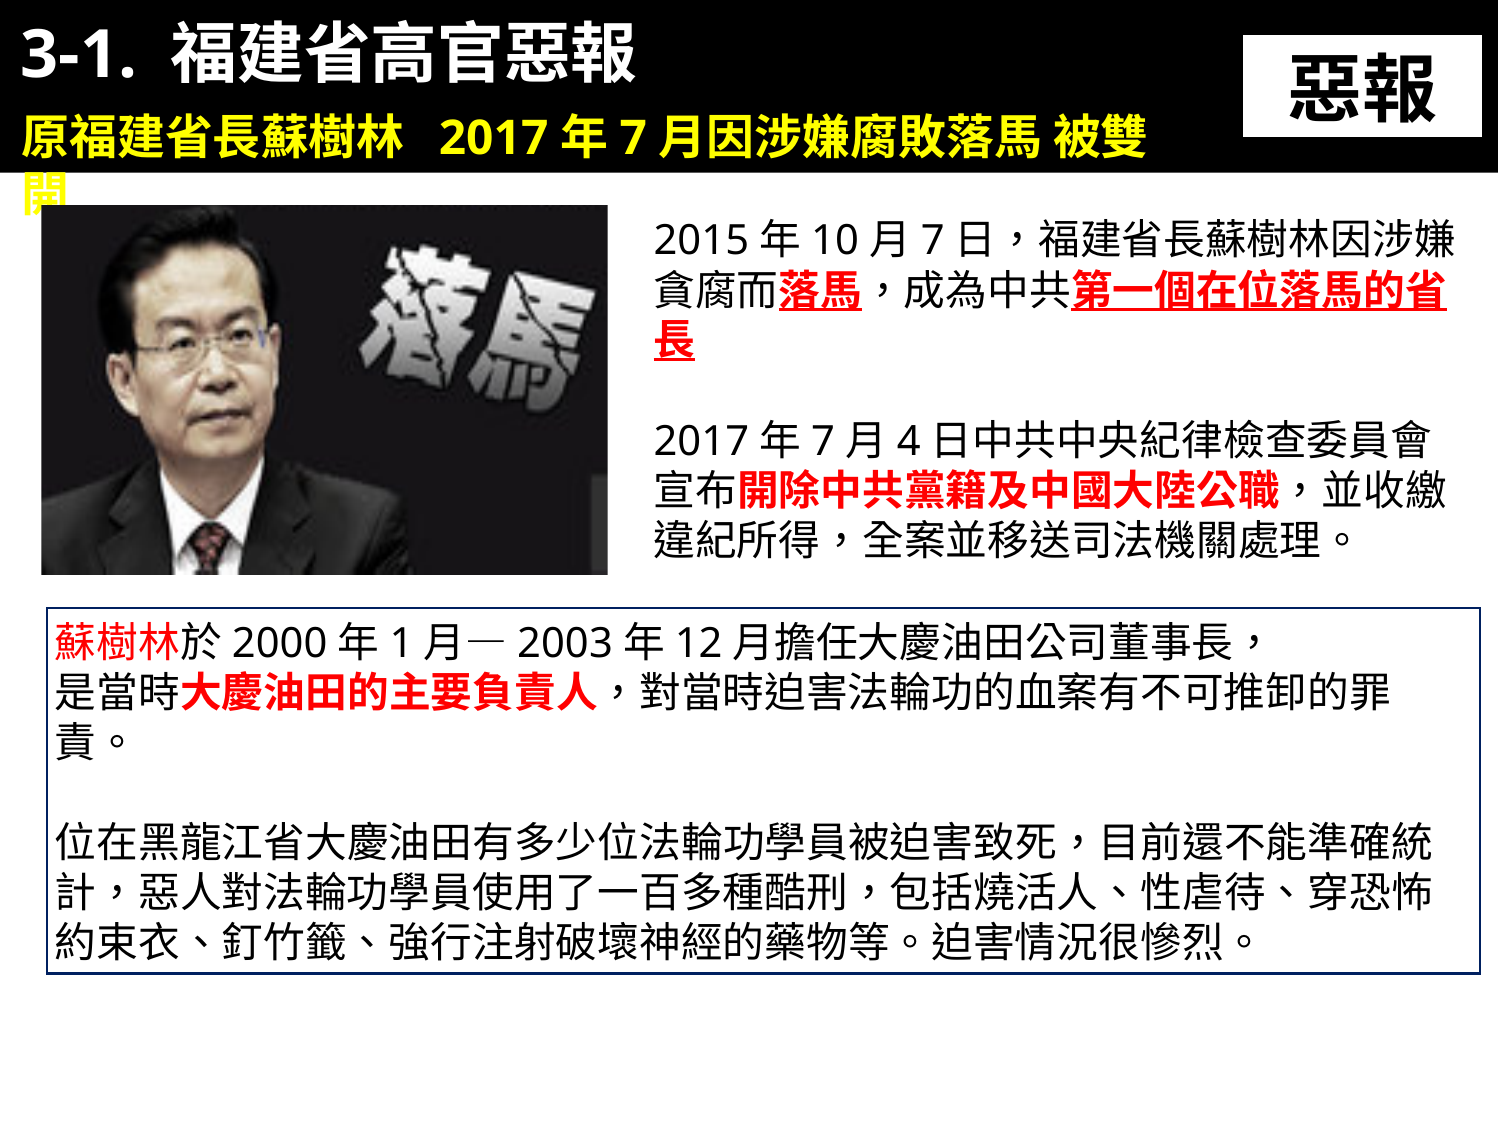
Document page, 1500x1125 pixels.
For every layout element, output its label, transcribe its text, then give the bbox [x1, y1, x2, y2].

text_box 原福建省長蘇樹林 2017年7月因涉嫌腐敗落馬 被雙開 [6, 182, 1196, 229]
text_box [0, 0, 1499, 173]
text_box 2015年10月7日，福建省長蘇樹林因涉嫌貪腐而落馬，成為中共第一個在位落馬的省長 2017年7月4日中共中央紀律檢查委員會宣布開除中共黨籍及中國大陸公職，並收繳違紀所得，全案並移送司法機關處理。 [638, 205, 1481, 571]
picture [41, 205, 609, 576]
text_box 蘇樹林於2000年1月—2003年12月擔任大慶油田公司董事長， 是當時大慶油田的主要負責人，對當時迫害法輪功的血案有不可推卸的罪責。 位在黑龍江省大慶油田有多少位法輪功學員被迫害致死，目前還不能準確統計，惡人對法輪功學員使用了一百多種酷刑，包括燒活人、性虐待、穿恐怖約束衣、釘竹籤、強行注射破壞神經的藥物等。迫害情況很慘烈。 [47, 608, 1481, 974]
